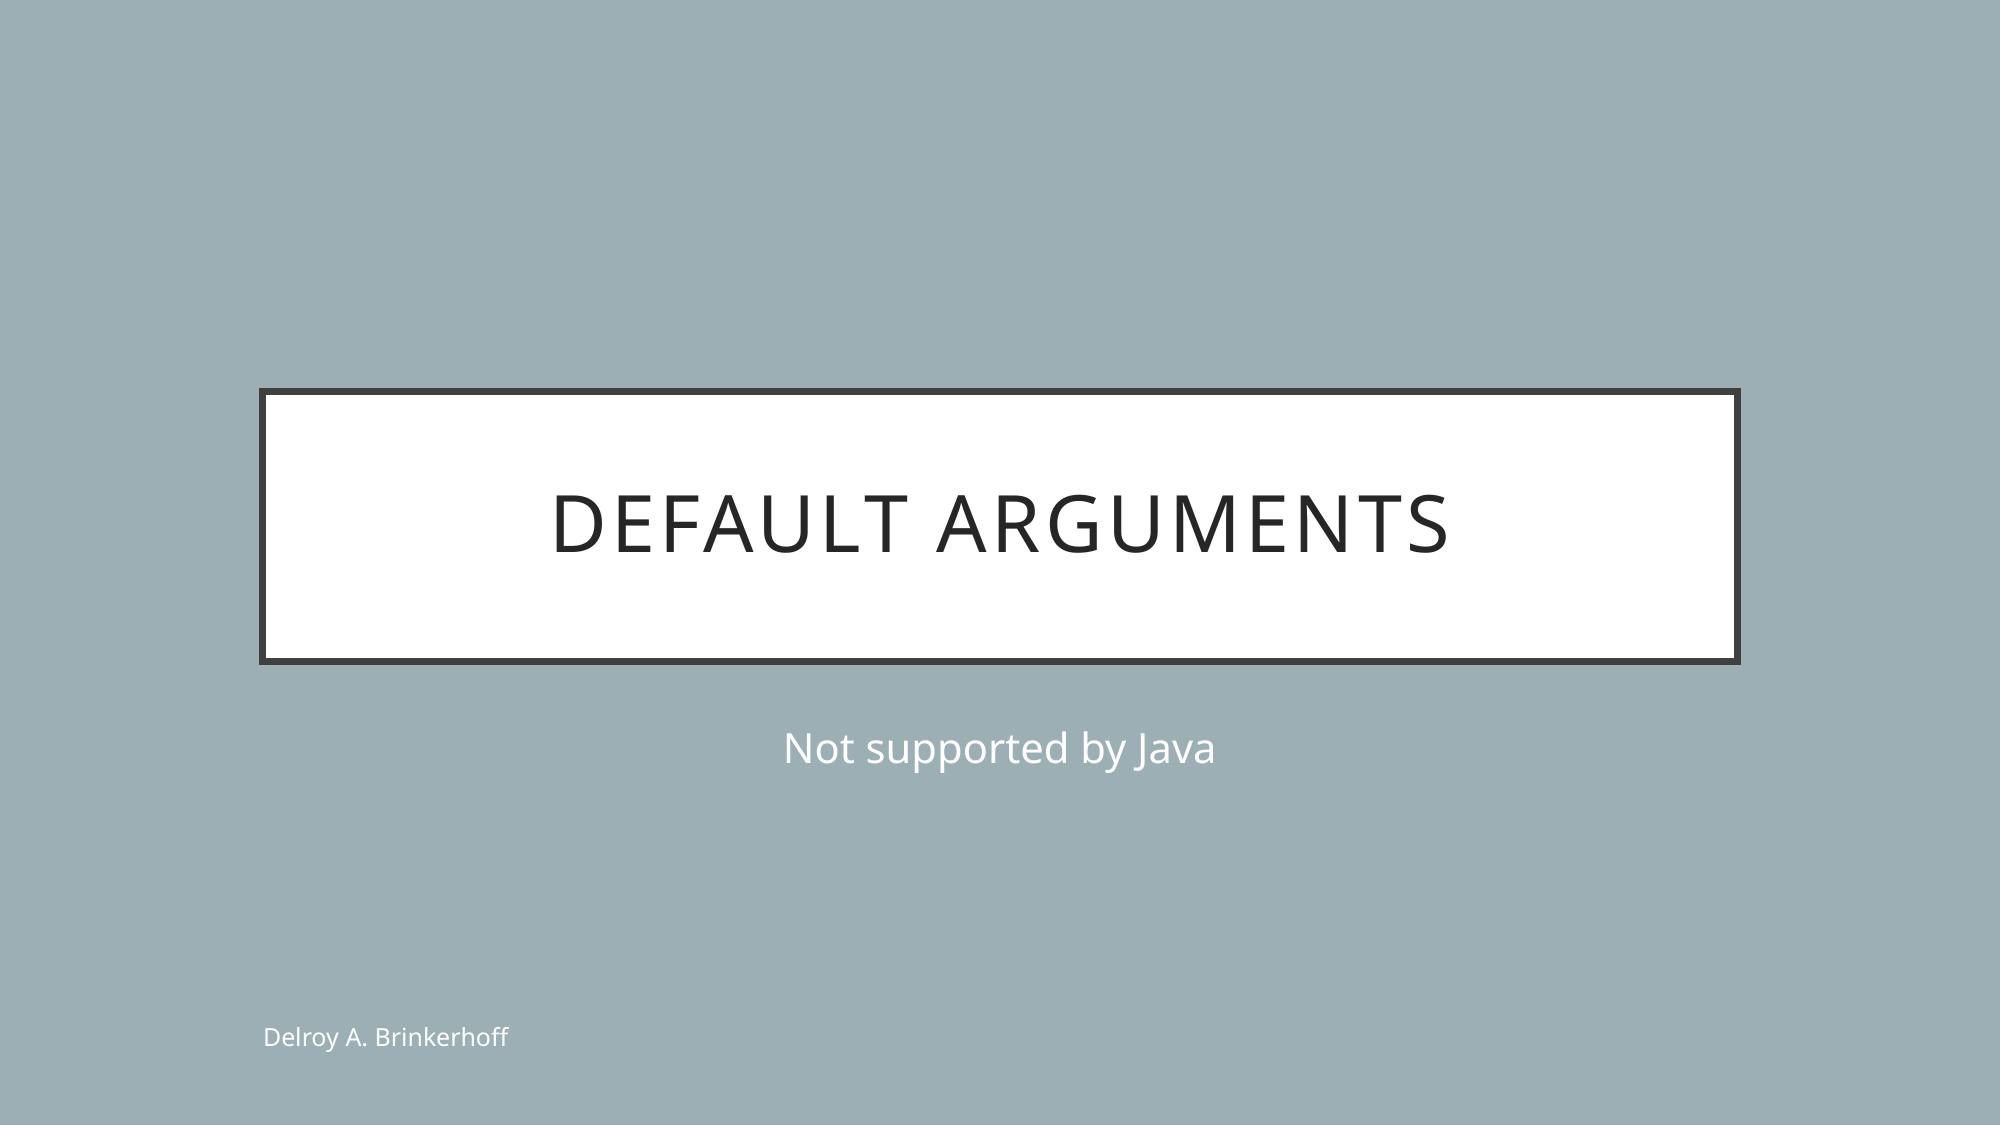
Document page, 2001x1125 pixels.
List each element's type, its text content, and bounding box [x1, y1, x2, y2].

subtitle Not supported by Java [442, 713, 1558, 918]
text_box Delroy A. Brinkerhoff [248, 1013, 524, 1059]
title Default Arguments [259, 388, 1741, 665]
